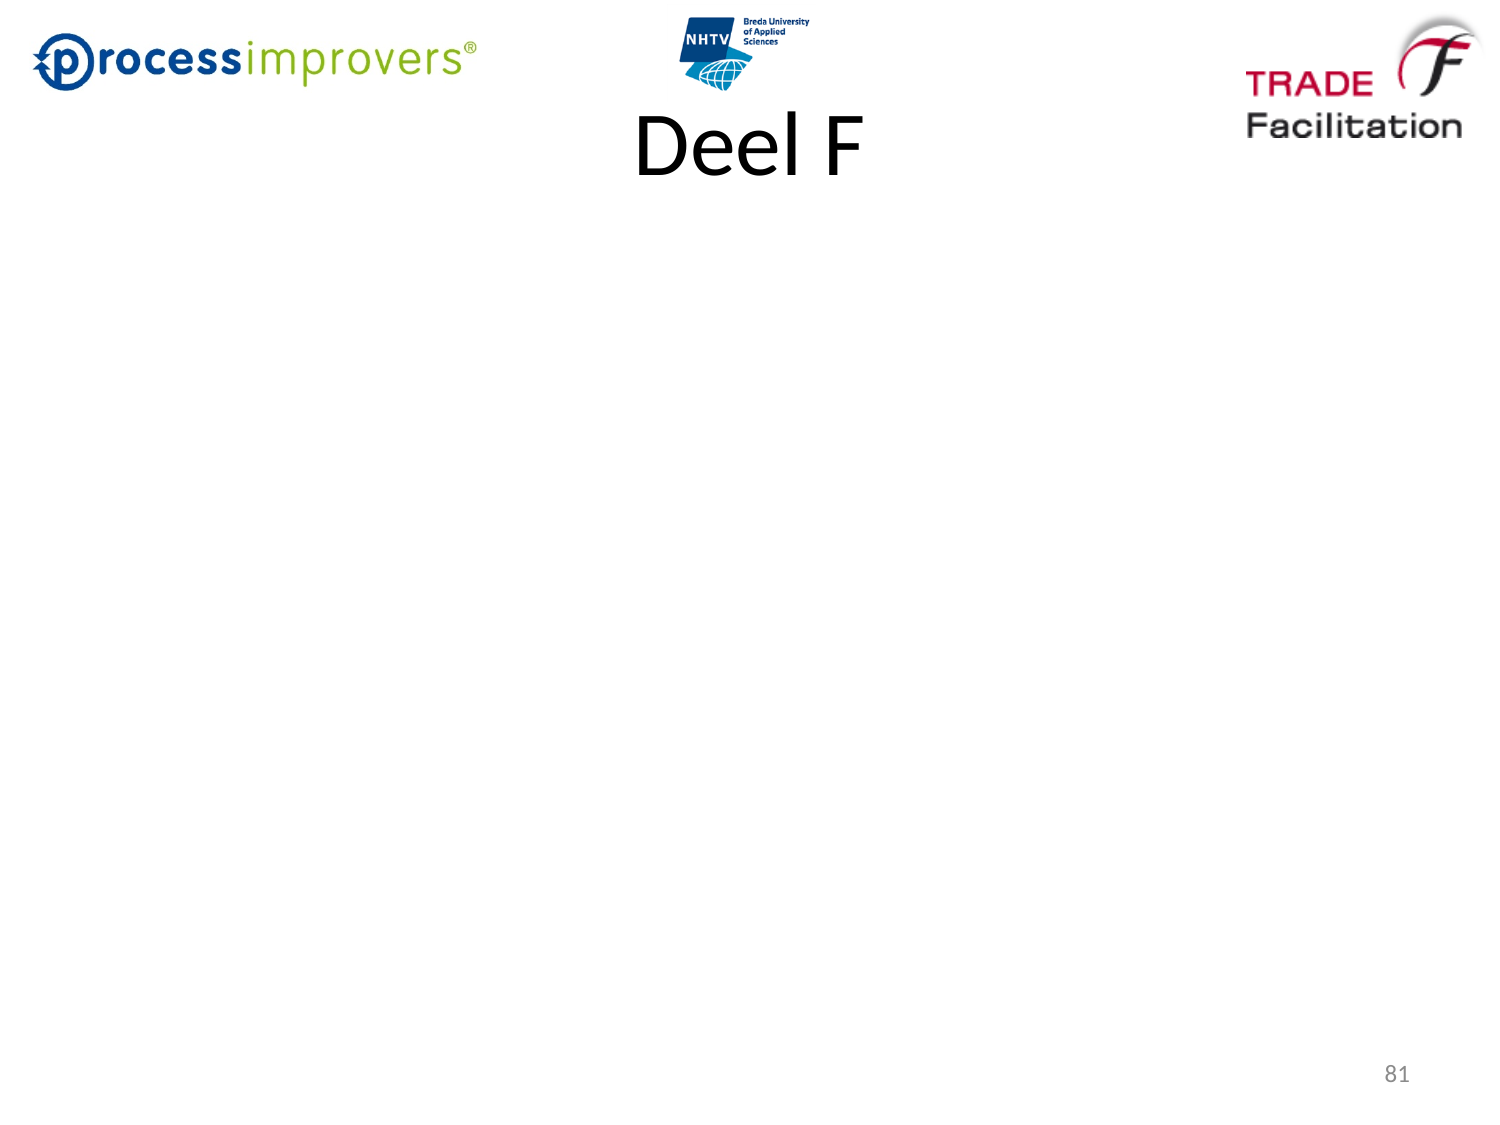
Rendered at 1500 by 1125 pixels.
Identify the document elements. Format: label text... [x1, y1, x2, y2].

picture [29, 30, 479, 93]
slide_number 81 [1074, 1042, 1425, 1103]
picture [667, 4, 816, 103]
title Deel F [75, 45, 1425, 233]
picture [1246, 10, 1487, 138]
